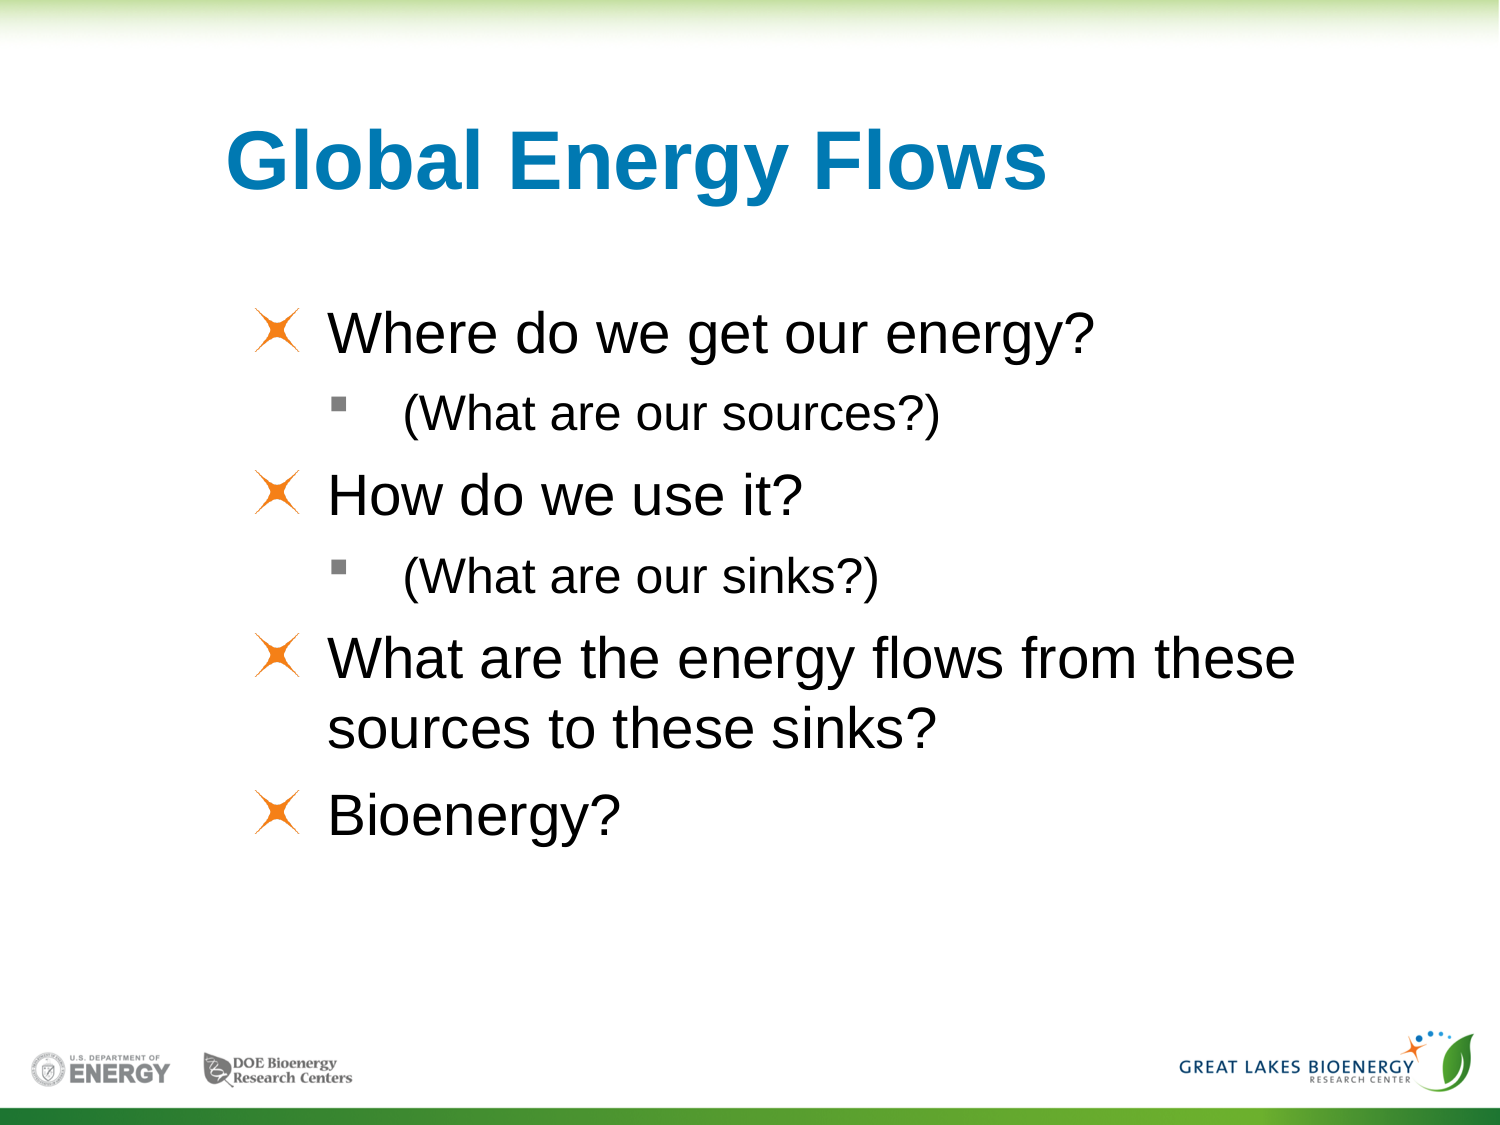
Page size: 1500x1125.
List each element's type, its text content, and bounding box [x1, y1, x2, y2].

picture [0, 0, 1500, 1125]
picture [252, 631, 300, 679]
picture [252, 306, 300, 354]
picture [252, 468, 300, 516]
picture [252, 788, 300, 836]
title Global Energy Flows [0, 62, 1275, 250]
text_box Where do we get our energy? (What are our sources?) How do we use it? (What are our sinks?) What are the energy flows from these sources to these sinks? Bioenergy? [237, 287, 1500, 963]
